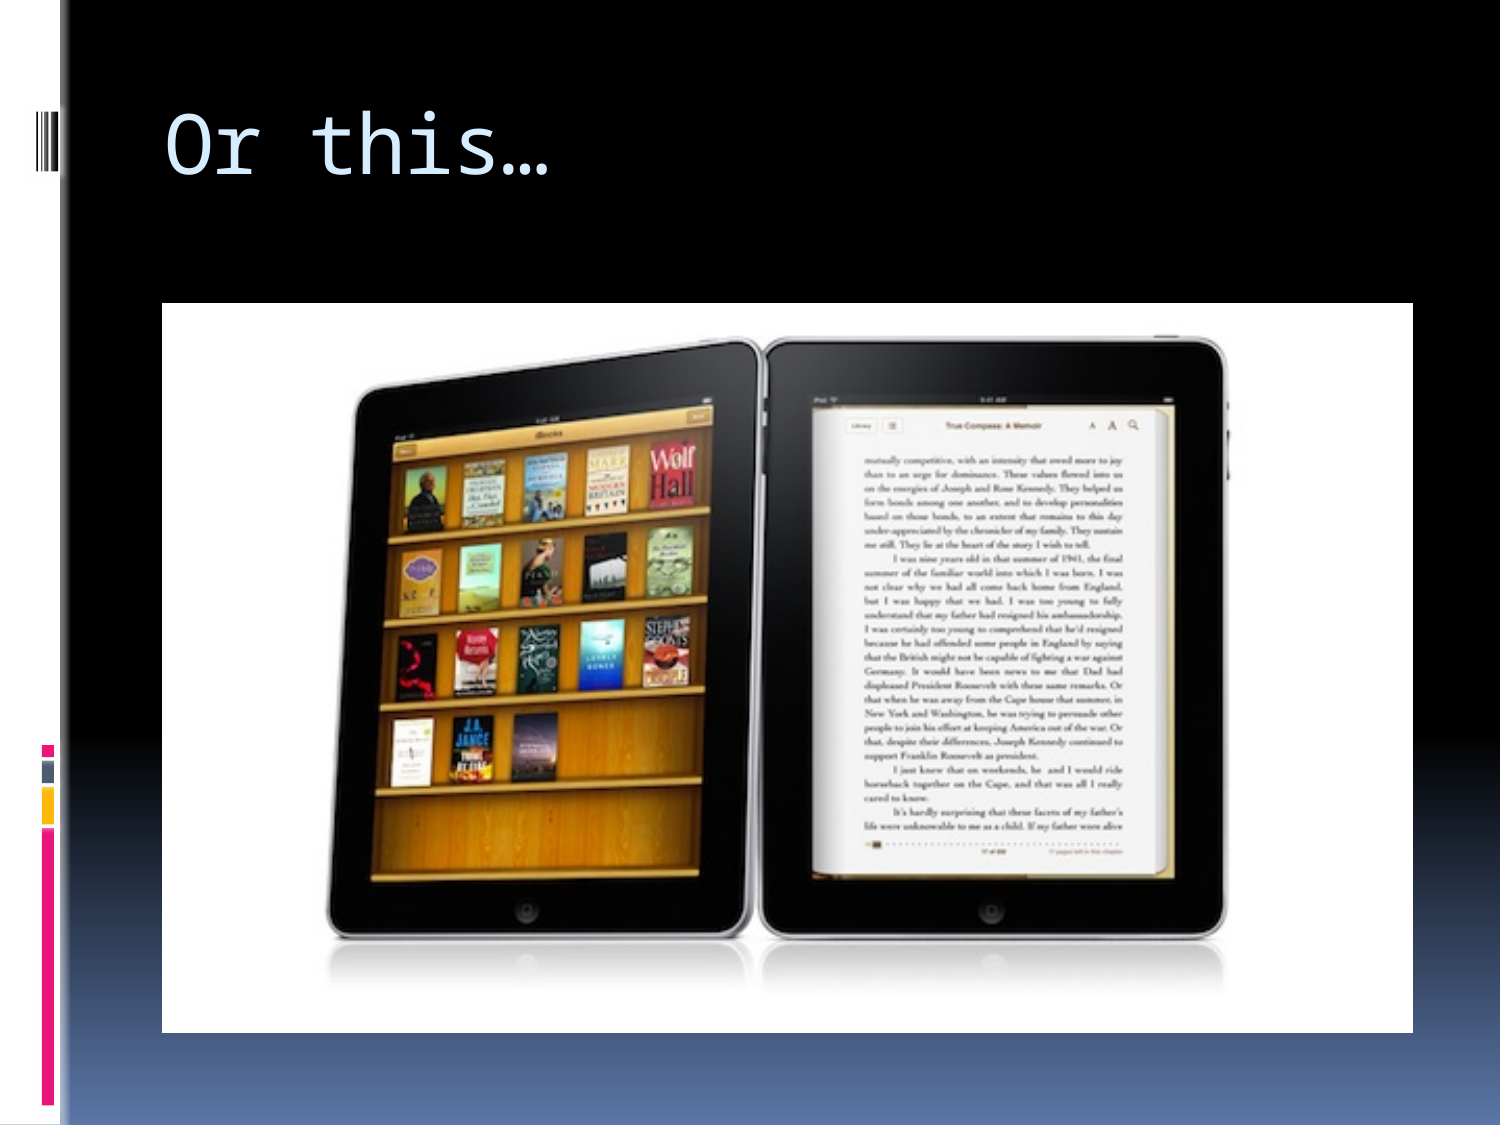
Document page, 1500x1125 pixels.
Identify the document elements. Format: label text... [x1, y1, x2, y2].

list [162, 302, 1413, 1033]
title Or this… [150, 83, 1425, 234]
